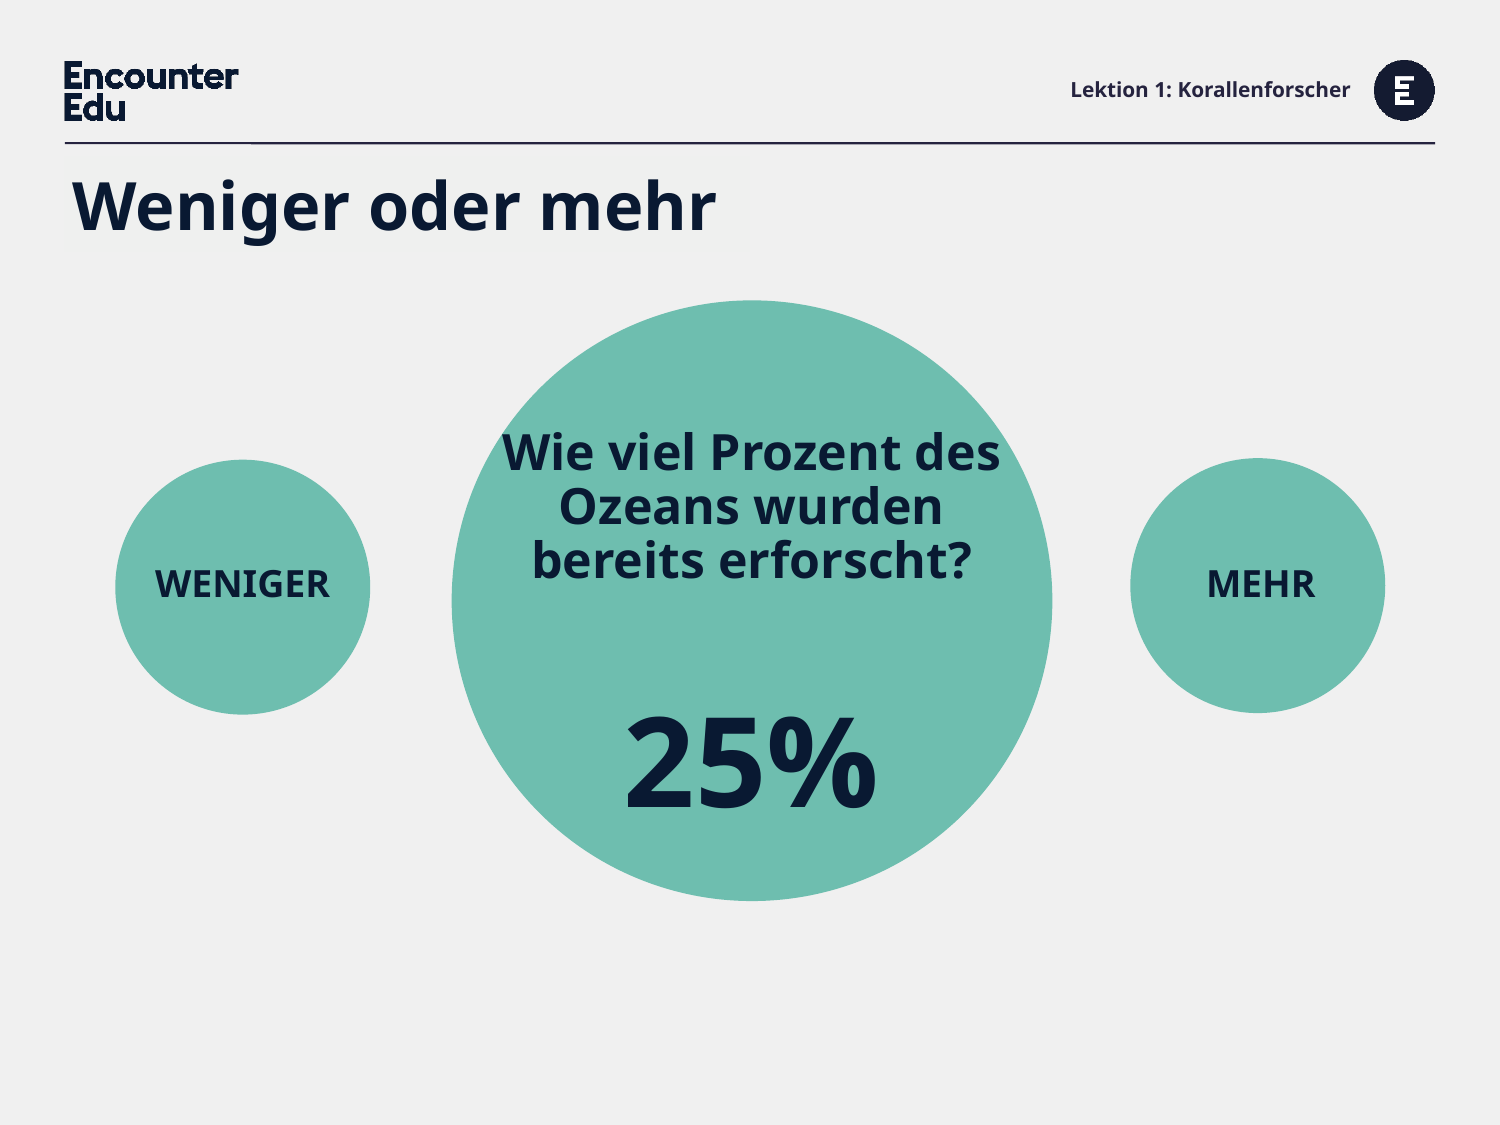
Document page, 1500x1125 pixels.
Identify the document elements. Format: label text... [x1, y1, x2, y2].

picture [60, 59, 243, 122]
title Lektion 1: Korallenforscher [749, 67, 1359, 114]
picture [1372, 58, 1436, 122]
text_box MEHR [1083, 516, 1439, 655]
list Wie viel Prozent des Ozeans wurden bereits erforscht? [482, 419, 1021, 602]
text_box Weniger oder mehr [64, 156, 750, 252]
list 25% [482, 691, 1021, 874]
list WENIGER [64, 515, 421, 656]
